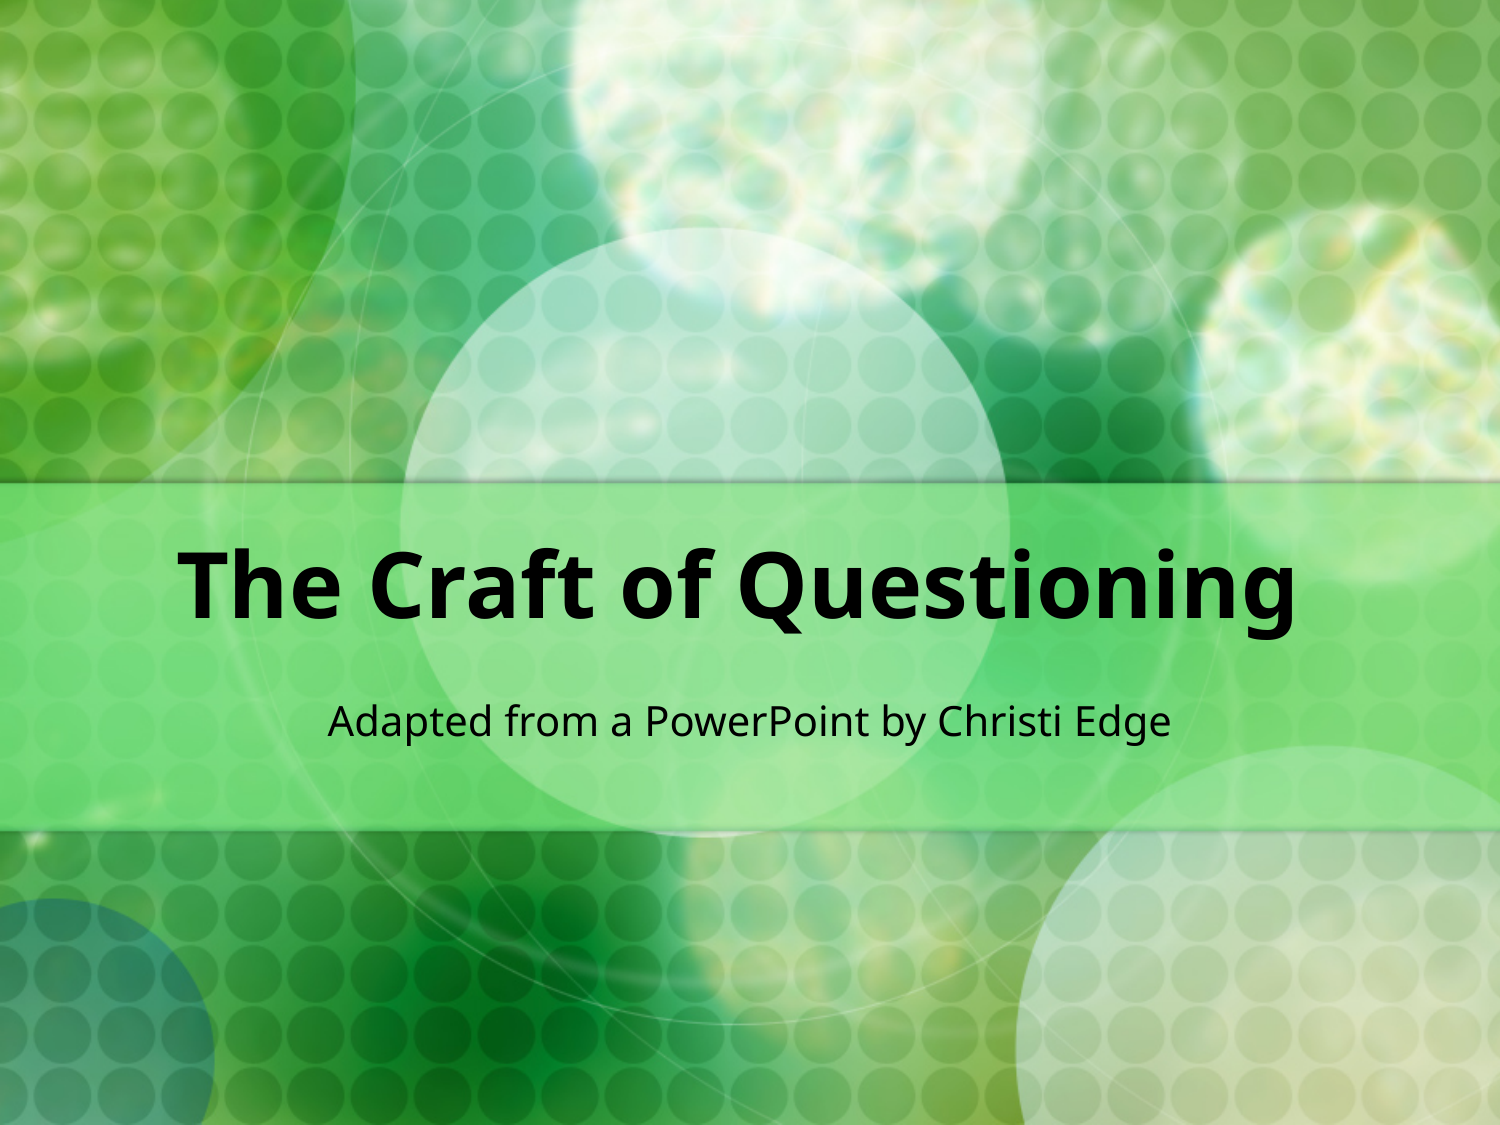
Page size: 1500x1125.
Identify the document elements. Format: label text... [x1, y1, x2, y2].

subtitle Adapted from a PowerPoint by Christi Edge [24, 687, 1476, 838]
picture [0, 0, 1500, 1125]
title The Craft of Questioning [24, 474, 1476, 687]
